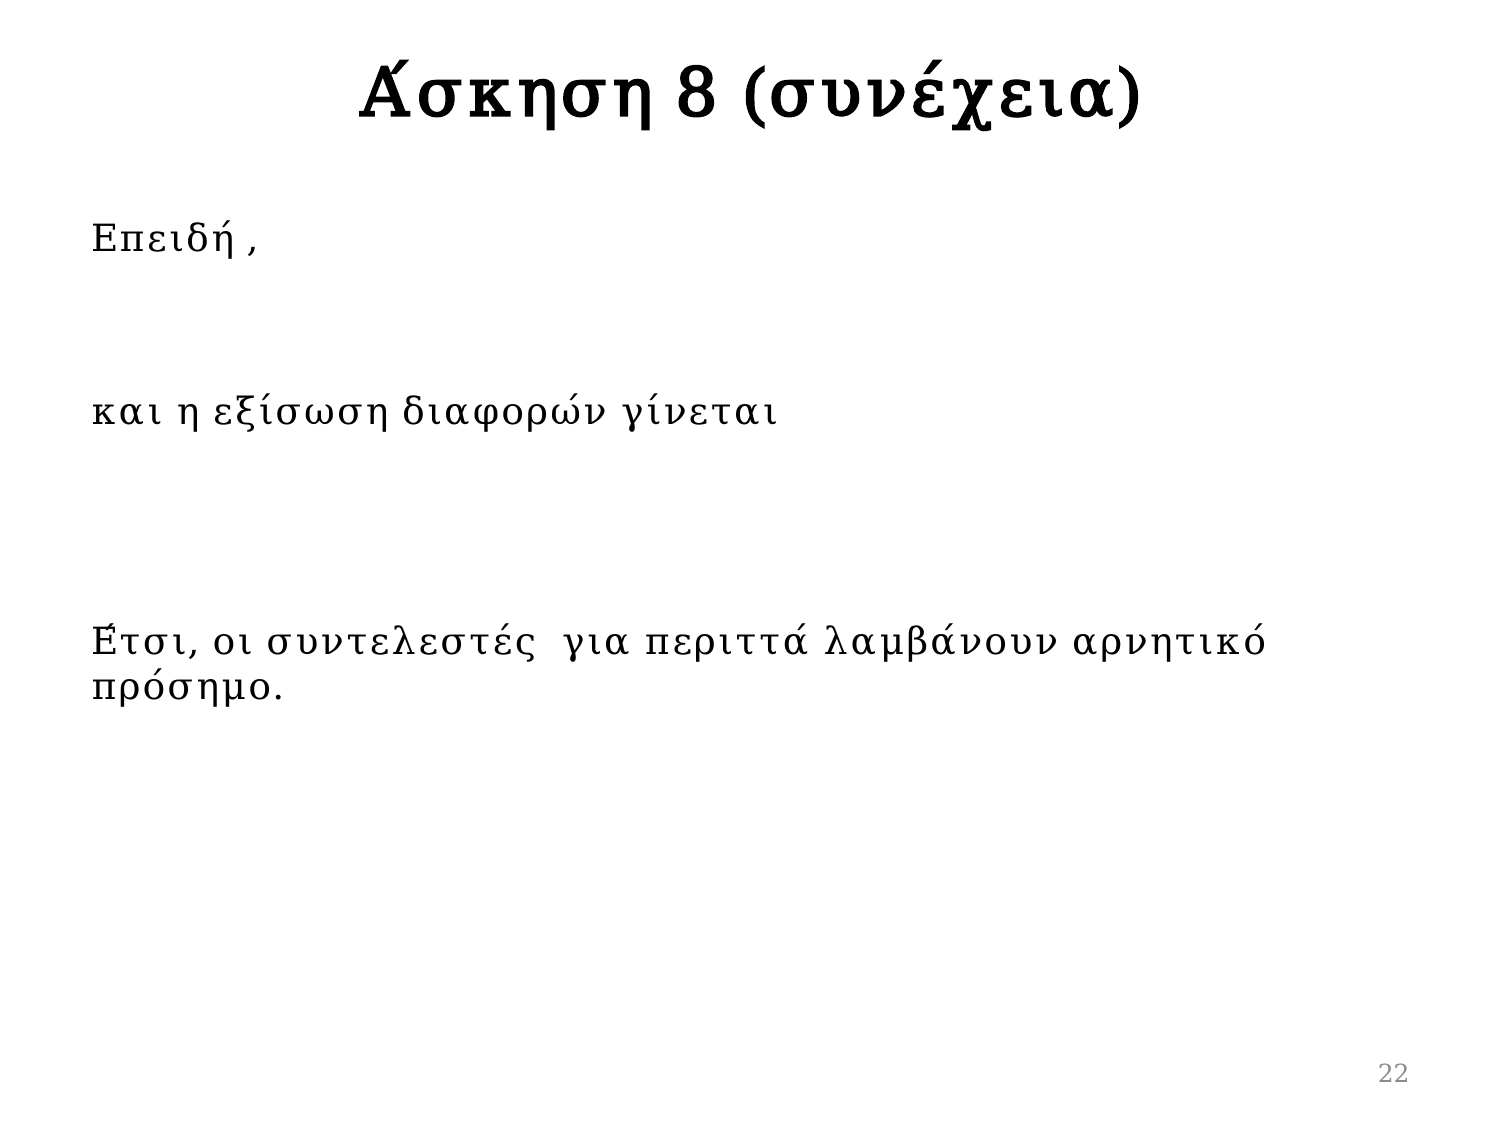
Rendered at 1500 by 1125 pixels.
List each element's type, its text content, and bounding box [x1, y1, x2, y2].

slide_number 22 [1222, 1042, 1425, 1103]
title Άσκηση 8 (συνέχεια) [75, 19, 1425, 159]
